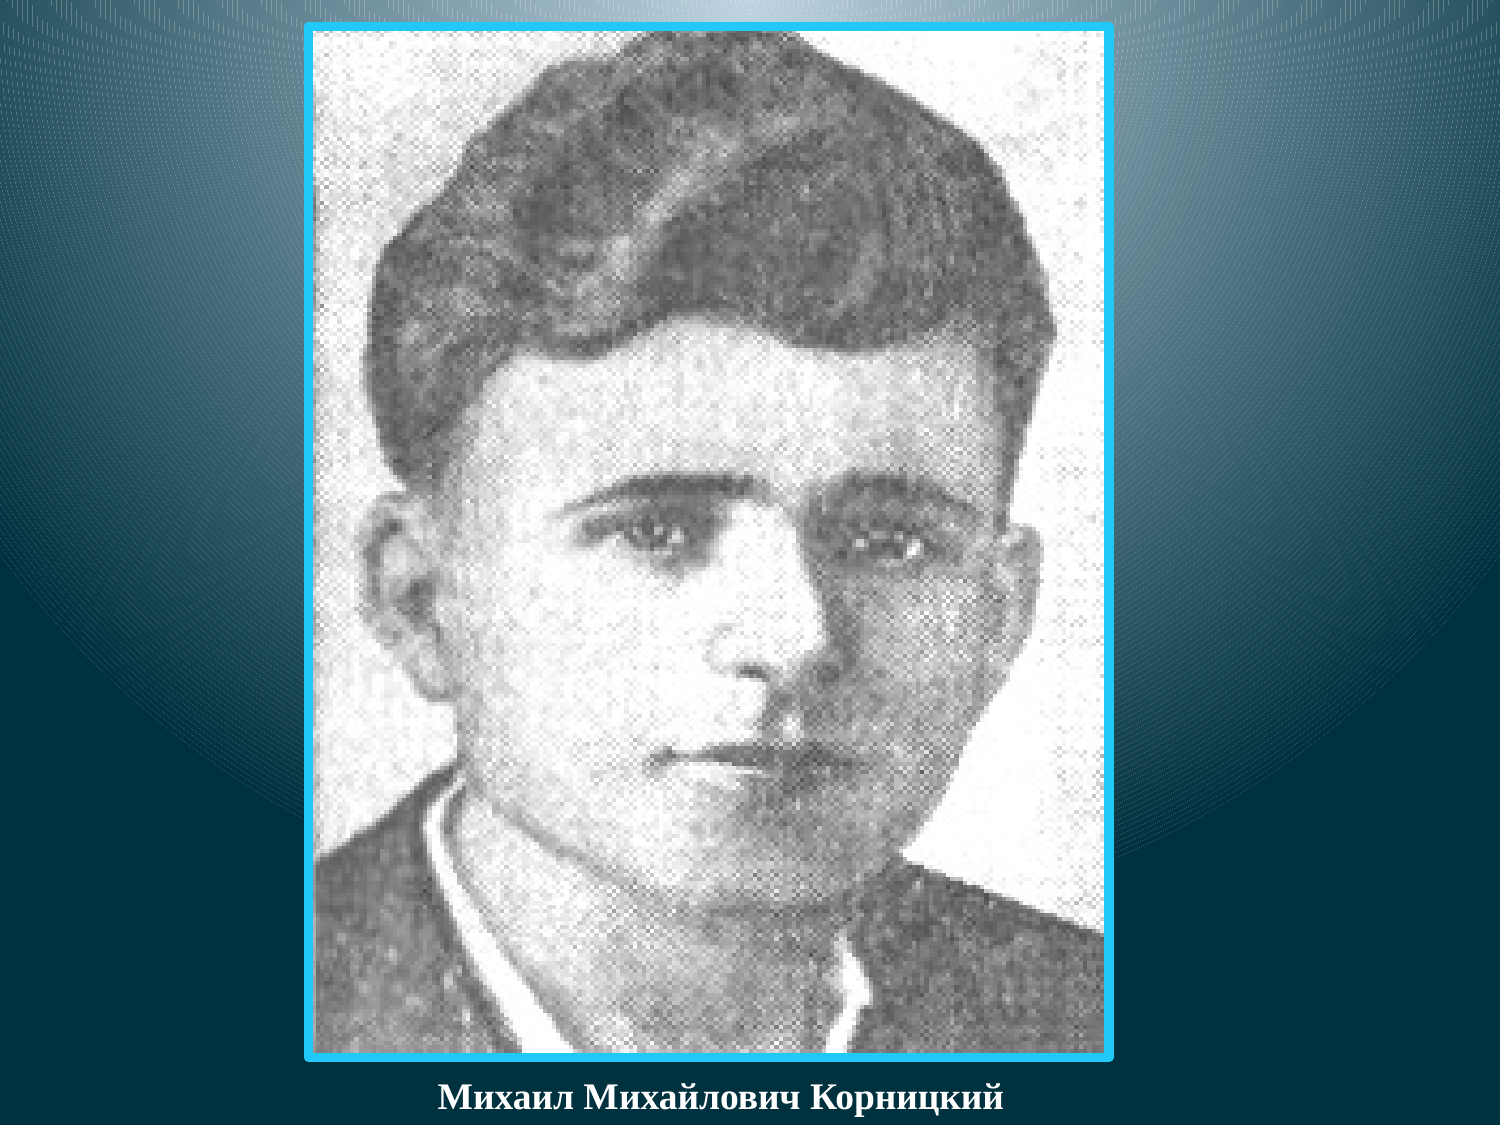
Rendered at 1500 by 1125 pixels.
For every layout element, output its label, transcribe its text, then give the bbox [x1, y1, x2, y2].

picture [312, 30, 1105, 1053]
text_box Михаил Михайлович Корницкий [422, 1064, 1019, 1125]
